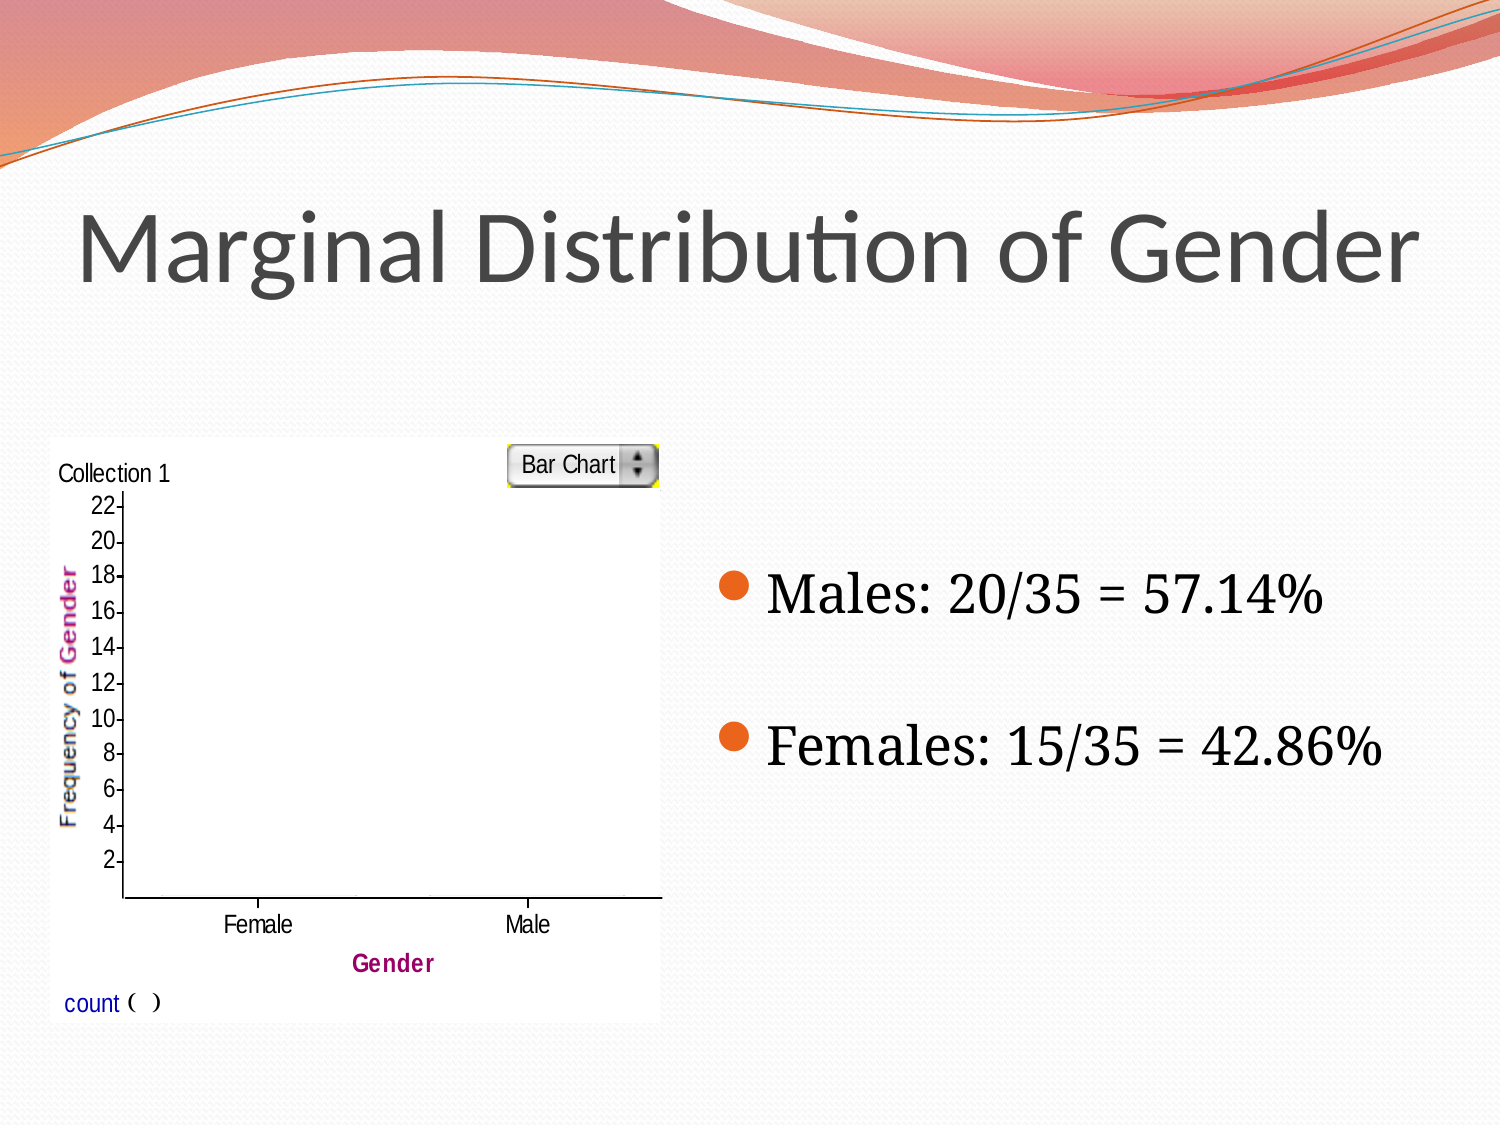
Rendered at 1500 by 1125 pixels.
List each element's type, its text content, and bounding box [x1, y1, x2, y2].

picture [49, 437, 663, 1026]
list Males: 20/35 = 57.14% Females: 15/35 = 42.86% [699, 324, 1400, 1038]
title Marginal Distribution of Gender [75, 115, 1425, 303]
